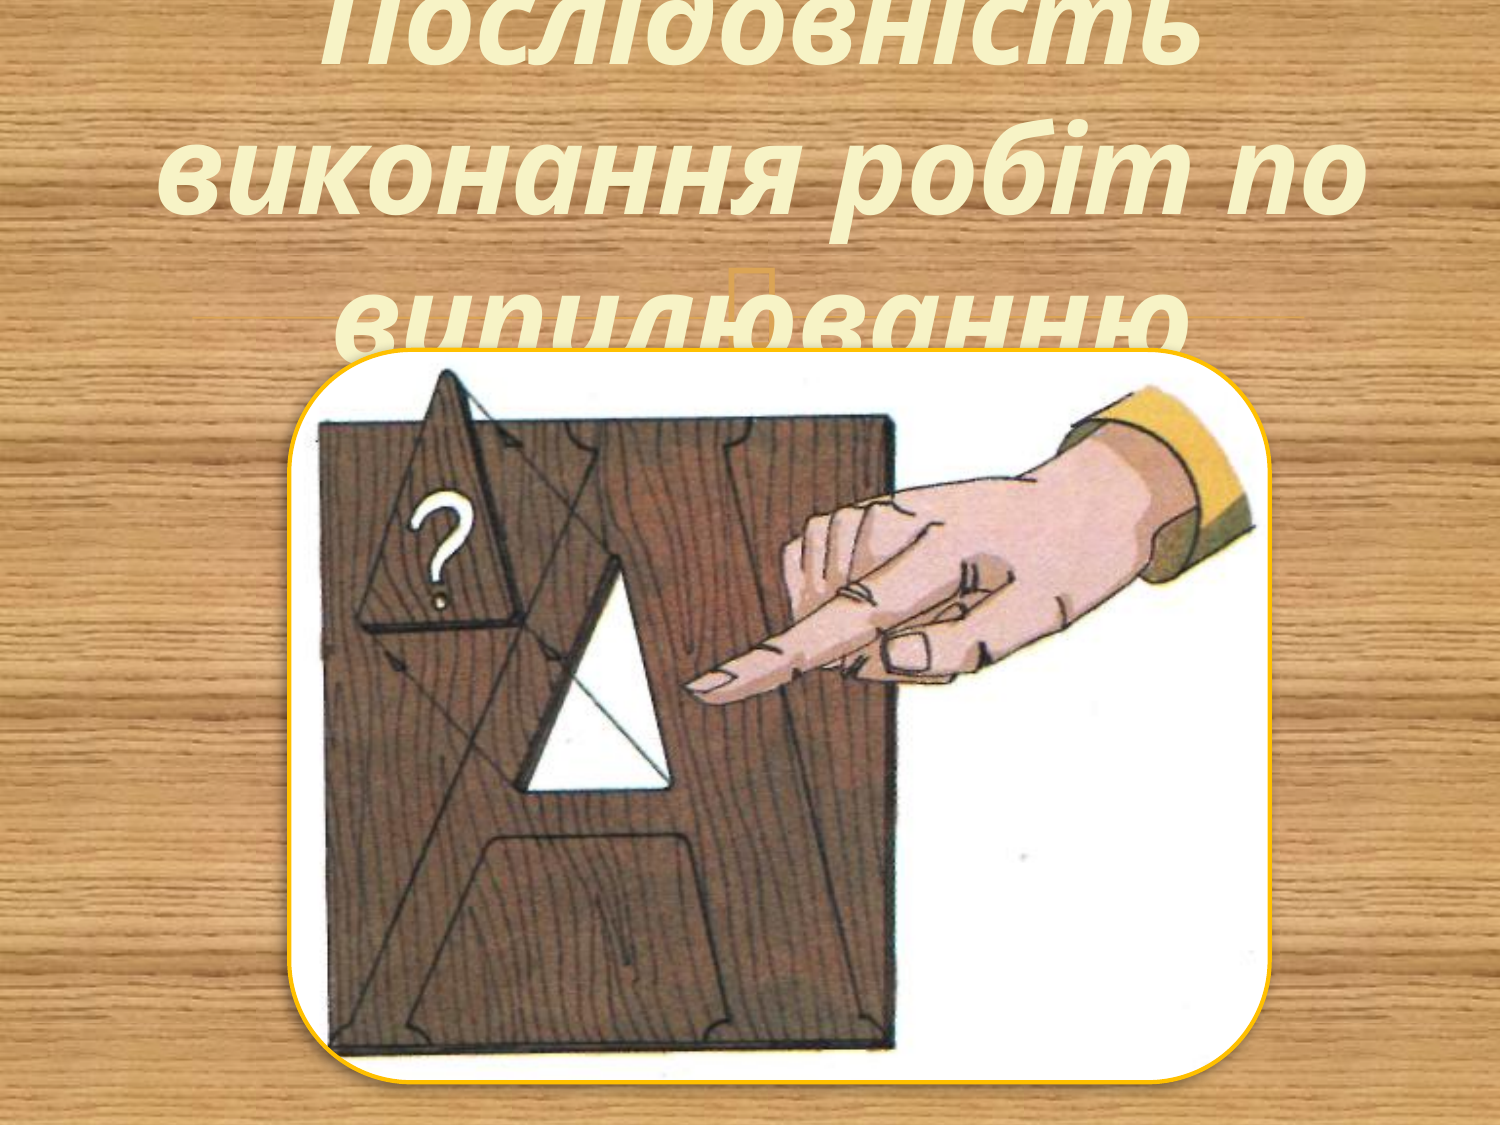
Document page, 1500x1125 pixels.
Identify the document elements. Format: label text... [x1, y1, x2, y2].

picture [290, 350, 1269, 1084]
title Послідовність виконання робіт по випилюванню [29, 78, 1495, 252]
